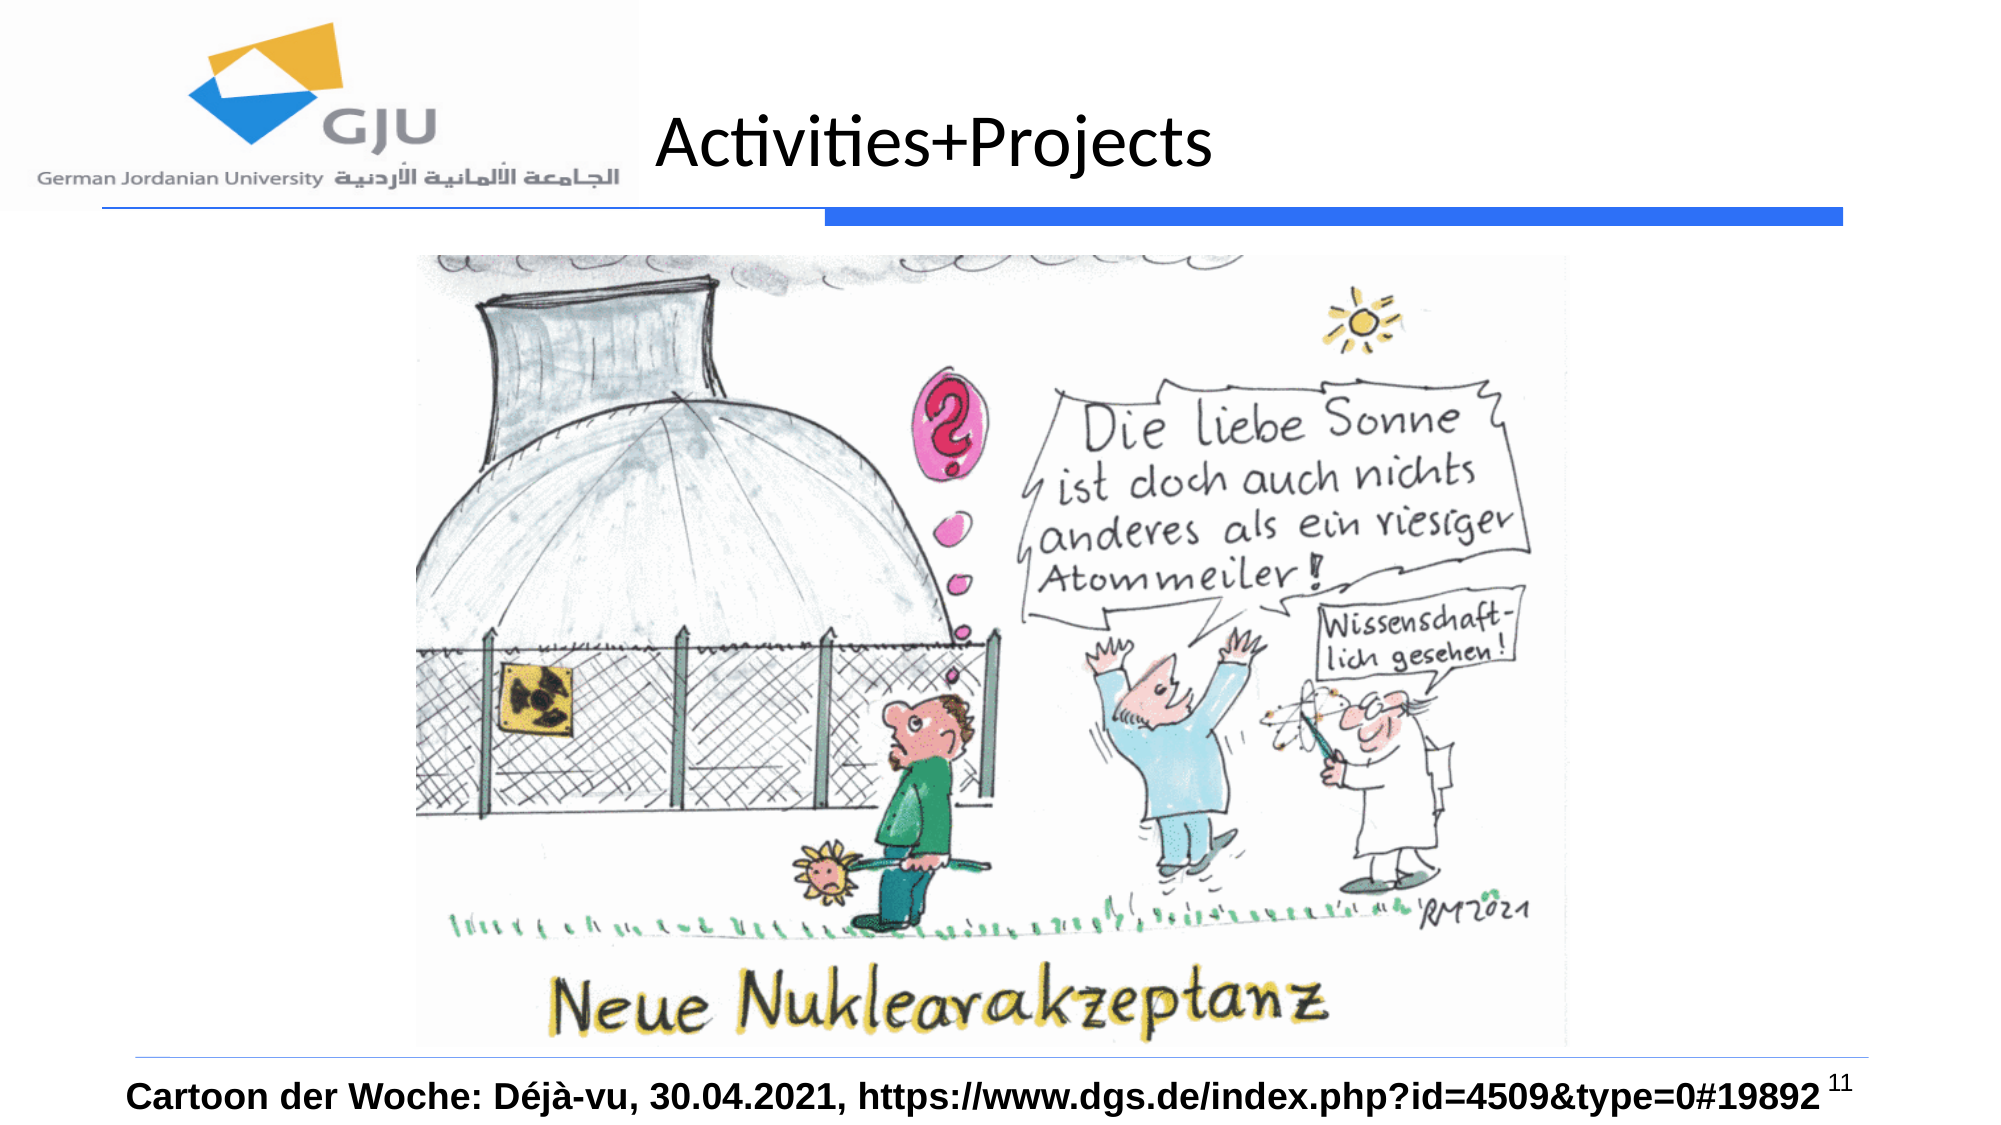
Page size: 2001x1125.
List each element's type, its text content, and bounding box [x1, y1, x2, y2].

text_box Cartoon der Woche: Déjà-vu, 30.04.2021, https://www.dgs.de/index.php?id=4509&type=0#19892 [110, 1064, 1848, 1125]
title Activities+Projects [640, 35, 1875, 189]
slide_number 11 [1434, 1058, 1869, 1105]
picture [0, 0, 639, 211]
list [416, 255, 1570, 1048]
